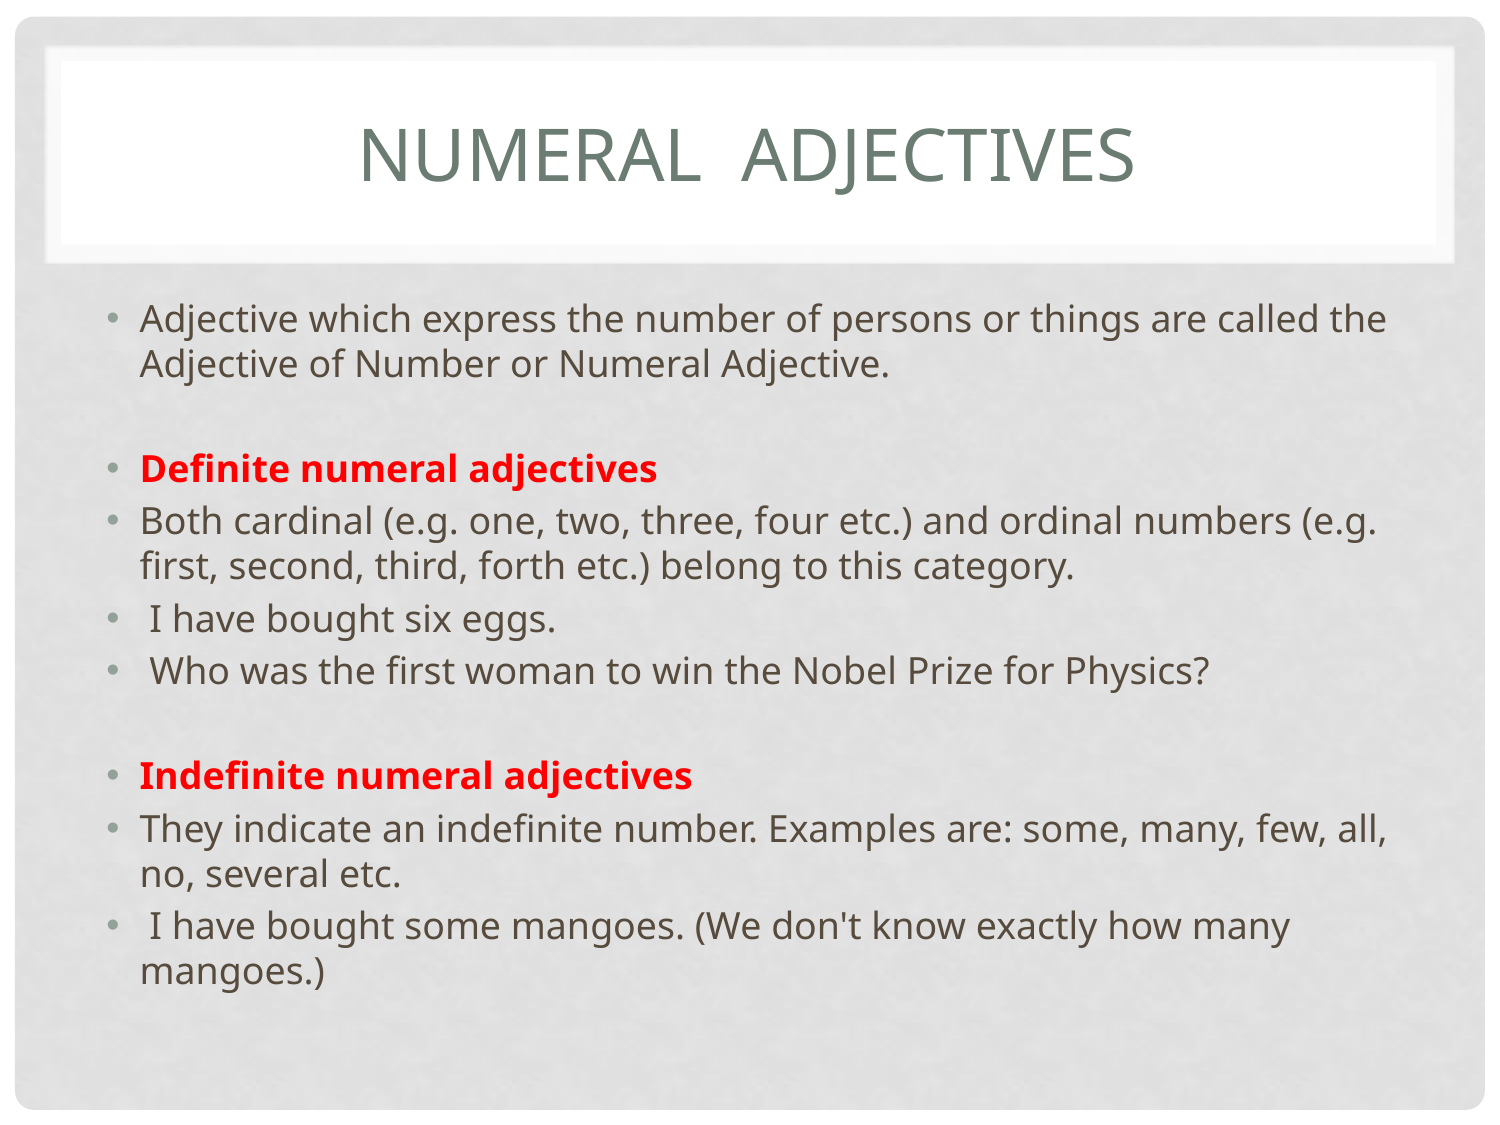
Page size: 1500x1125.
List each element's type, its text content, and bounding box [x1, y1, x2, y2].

list Adjective which express the number of persons or things are called the Adjective of Number or Numeral Adjective. Definite numeral adjectives Both cardinal (e.g. one, two, three, four etc.) and ordinal numbers (e.g. first, second, third, forth etc.) belong to this category. I have bought six eggs. Who was the first woman to win the Nobel Prize for Physics? Indefinite numeral adjectives They indicate an indefinite number. Examples are: some, many, few, all, no, several etc. I have bought some mangoes. (We don't know exactly how many mangoes.) [75, 287, 1425, 1005]
title numeral adjectives [69, 66, 1425, 238]
